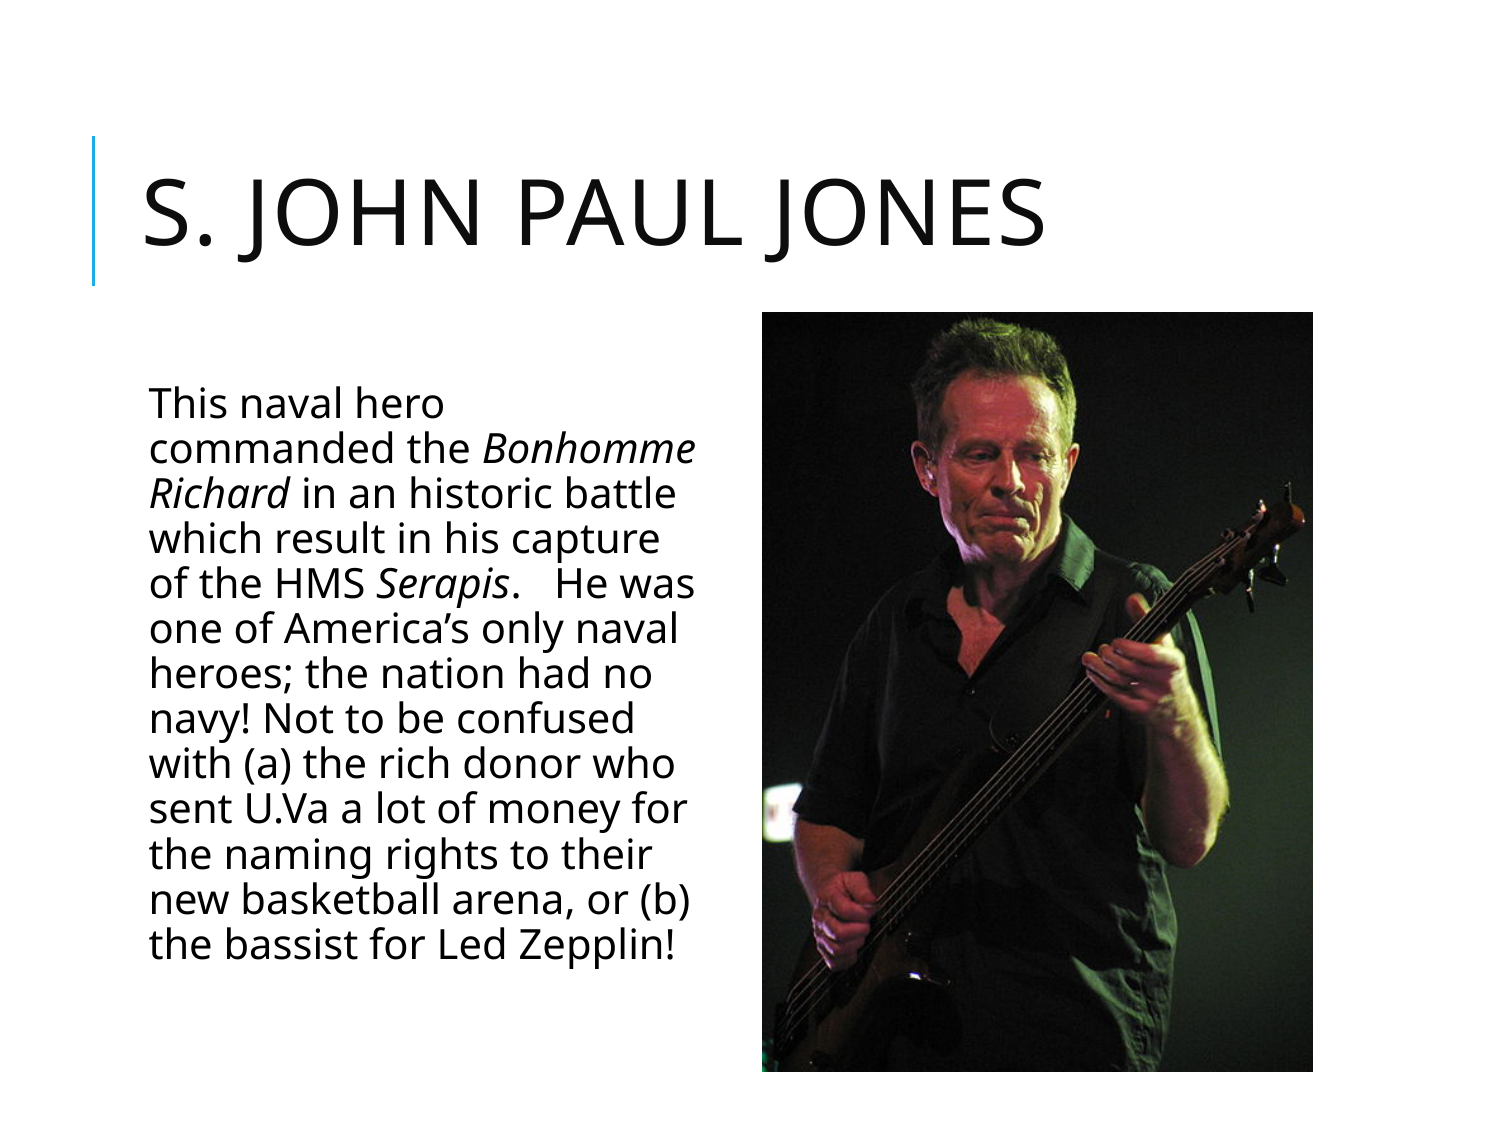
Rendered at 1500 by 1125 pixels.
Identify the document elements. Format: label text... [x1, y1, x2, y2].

title S. John paul jones [126, 96, 1322, 342]
list This naval hero commanded the Bonhomme Richard in an historic battle which result in his capture of the HMS Serapis. He was one of America’s only naval heroes; the nation had no navy! Not to be confused with (a) the rich donor who sent U.Va a lot of money for the naming rights to their new basketball arena, or (b) the bassist for Led Zepplin! [126, 375, 711, 1035]
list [762, 312, 1313, 1072]
